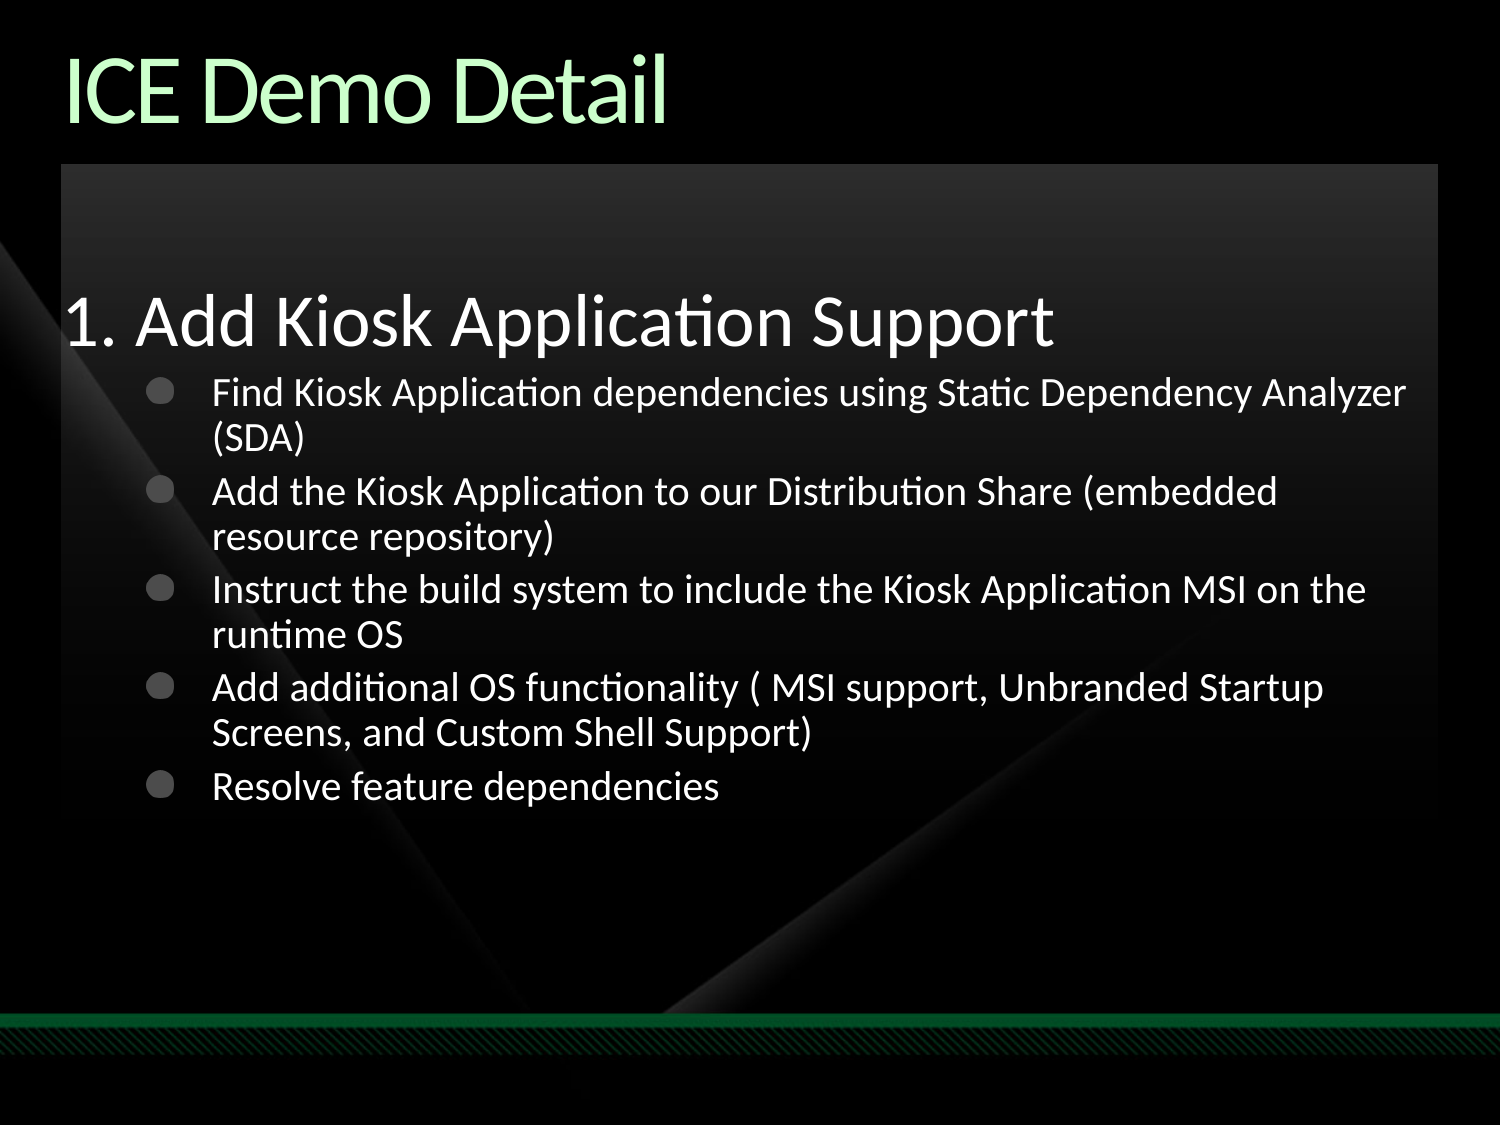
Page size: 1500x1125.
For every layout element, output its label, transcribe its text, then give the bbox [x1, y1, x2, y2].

list 1. Add Kiosk Application Support Find Kiosk Application dependencies using Static Dependency Analyzer (SDA) Add the Kiosk Application to our Distribution Share (embedded resource repository) Instruct the build system to include the Kiosk Application MSI on the runtime OS Add additional OS functionality ( MSI support, Unbranded Startup Screens, and Custom Shell Support) Resolve feature dependencies [61, 164, 1438, 927]
picture [0, 0, 1500, 1125]
title ICE Demo Detail [62, 37, 1437, 147]
